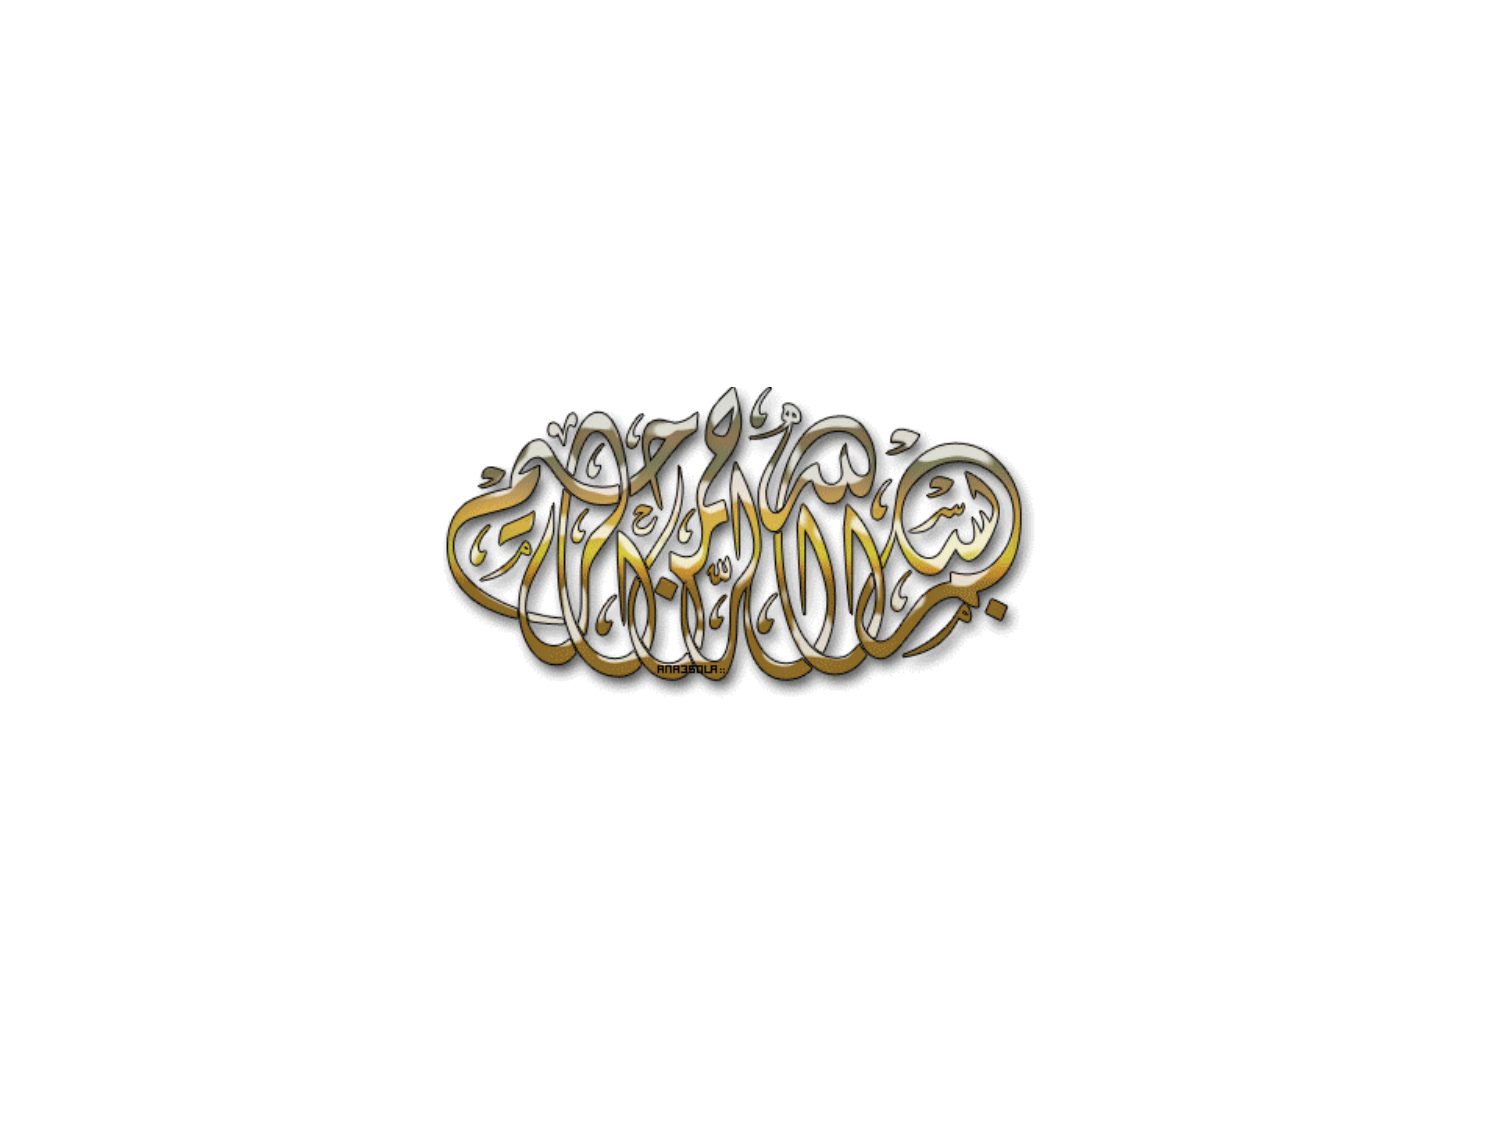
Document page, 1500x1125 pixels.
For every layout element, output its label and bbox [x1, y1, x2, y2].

list [424, 387, 1051, 701]
